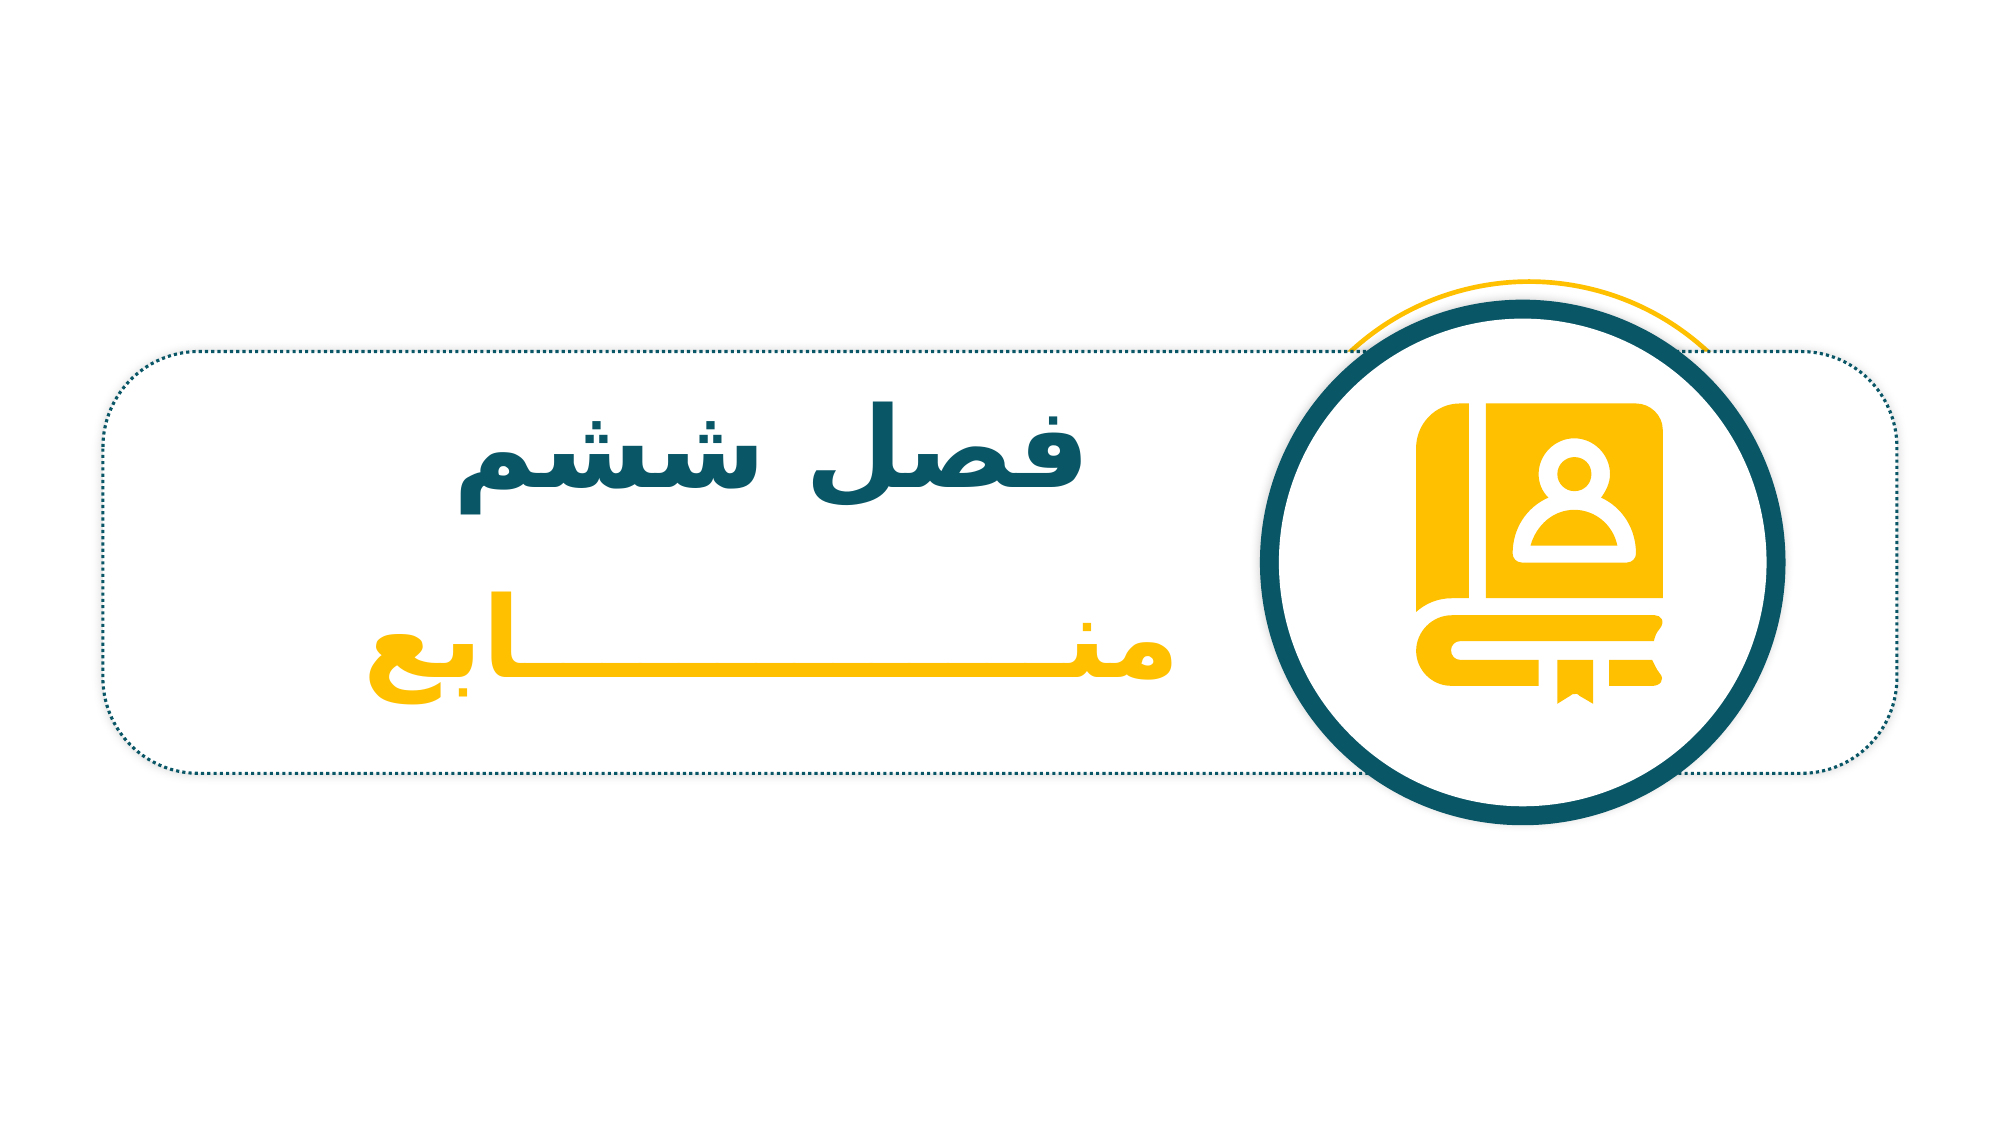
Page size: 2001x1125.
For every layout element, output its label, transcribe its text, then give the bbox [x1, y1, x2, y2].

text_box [1416, 403, 1667, 704]
text_box منــــــــــــــابع [40, 557, 1503, 708]
text_box فصل ششم [40, 368, 1503, 518]
